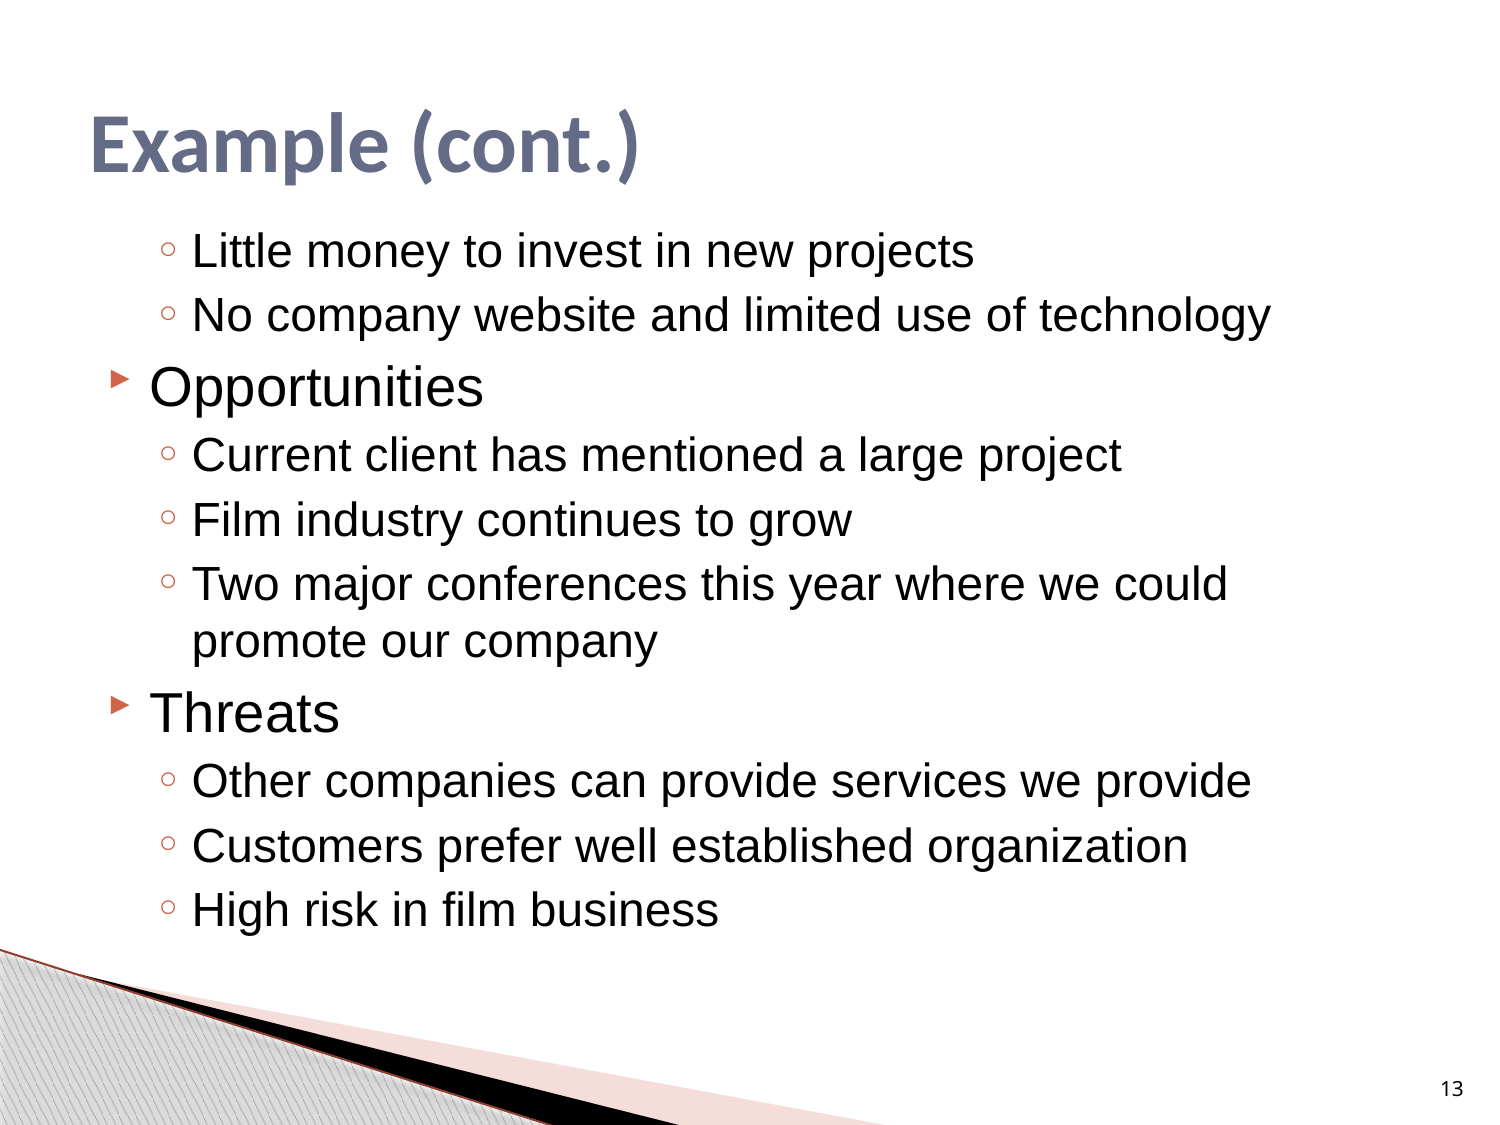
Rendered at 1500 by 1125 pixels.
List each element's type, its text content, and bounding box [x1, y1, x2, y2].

list Little money to invest in new projects No company website and limited use of technology Opportunities Current client has mentioned a large project Film industry continues to grow Two major conferences this year where we could promote our company Threats Other companies can provide services we provide Customers prefer well established organization High risk in film business [75, 233, 1425, 955]
title Example (cont.) [75, 45, 1425, 233]
slide_number 13 [1418, 1051, 1479, 1112]
